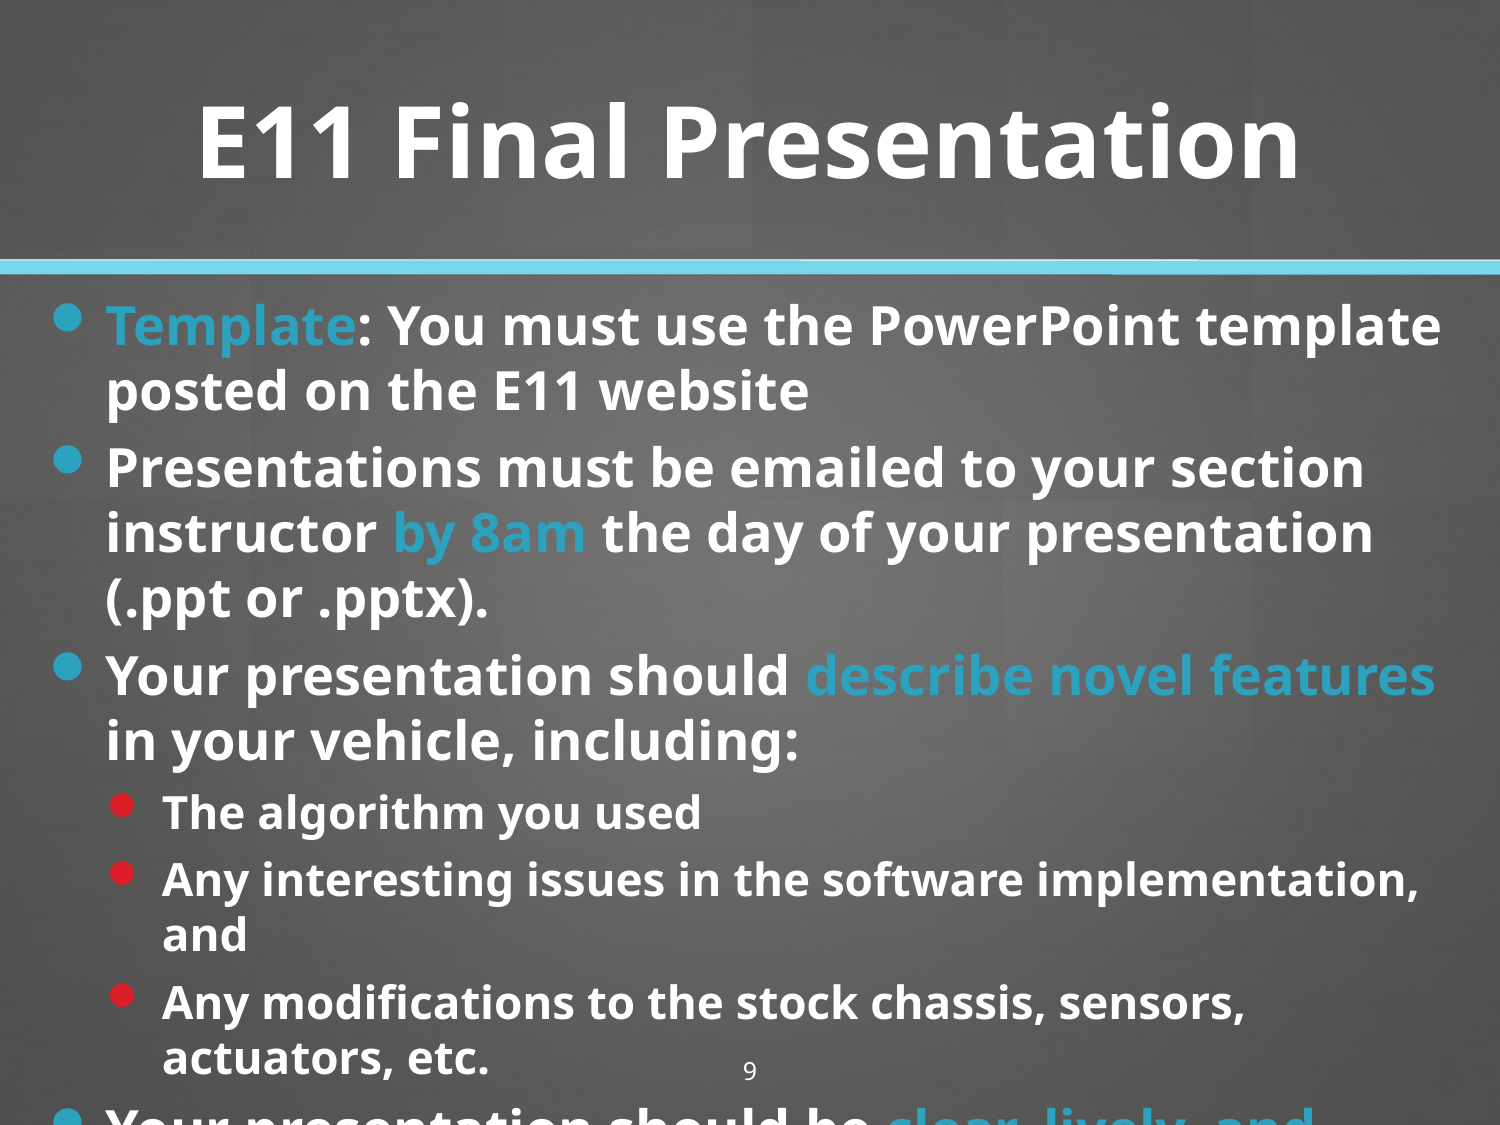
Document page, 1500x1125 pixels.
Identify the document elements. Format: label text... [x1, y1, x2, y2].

list Template: You must use the PowerPoint template posted on the E11 website Presentations must be emailed to your section instructor by 8am the day of your presentation (.ppt or .pptx). Your presentation should describe novel features in your vehicle, including: The algorithm you used Any interesting issues in the software implementation, and Any modifications to the stock chassis, sensors, actuators, etc. Your presentation should be clear, lively, and interesting! [34, 283, 1479, 1083]
slide_number 9 [699, 1042, 800, 1103]
title E11 Final Presentation [75, 45, 1425, 233]
